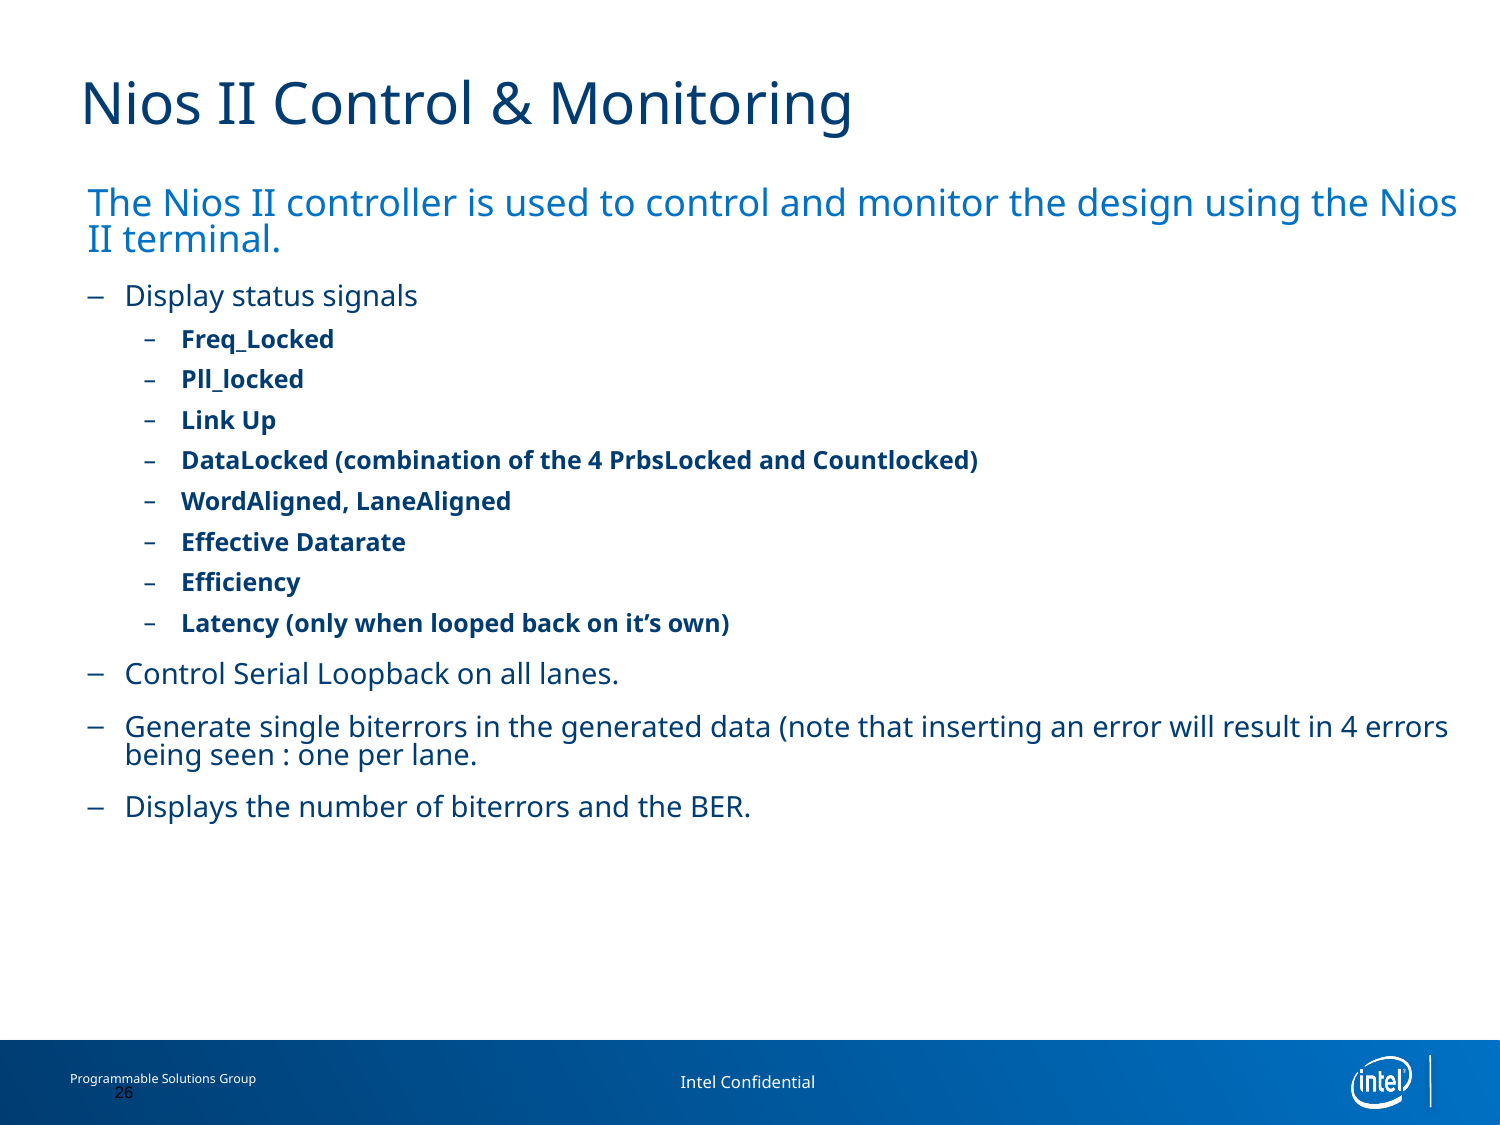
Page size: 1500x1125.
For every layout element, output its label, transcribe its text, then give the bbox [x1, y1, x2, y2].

list The Nios II controller is used to control and monitor the design using the Nios II terminal. Display status signals Freq_Locked Pll_locked Link Up DataLocked (combination of the 4 PrbsLocked and Countlocked) WordAligned, LaneAligned Effective Datarate Efficiency Latency (only when looped back on it’s own) Control Serial Loopback on all lanes. Generate single biterrors in the generated data (note that inserting an error will result in 4 errors being seen : one per lane. Displays the number of biterrors and the BER. [87, 187, 1468, 989]
slide_number 26 [19, 1069, 134, 1116]
picture [1351, 1056, 1412, 1109]
title Nios II Control & Monitoring [80, 65, 1458, 194]
